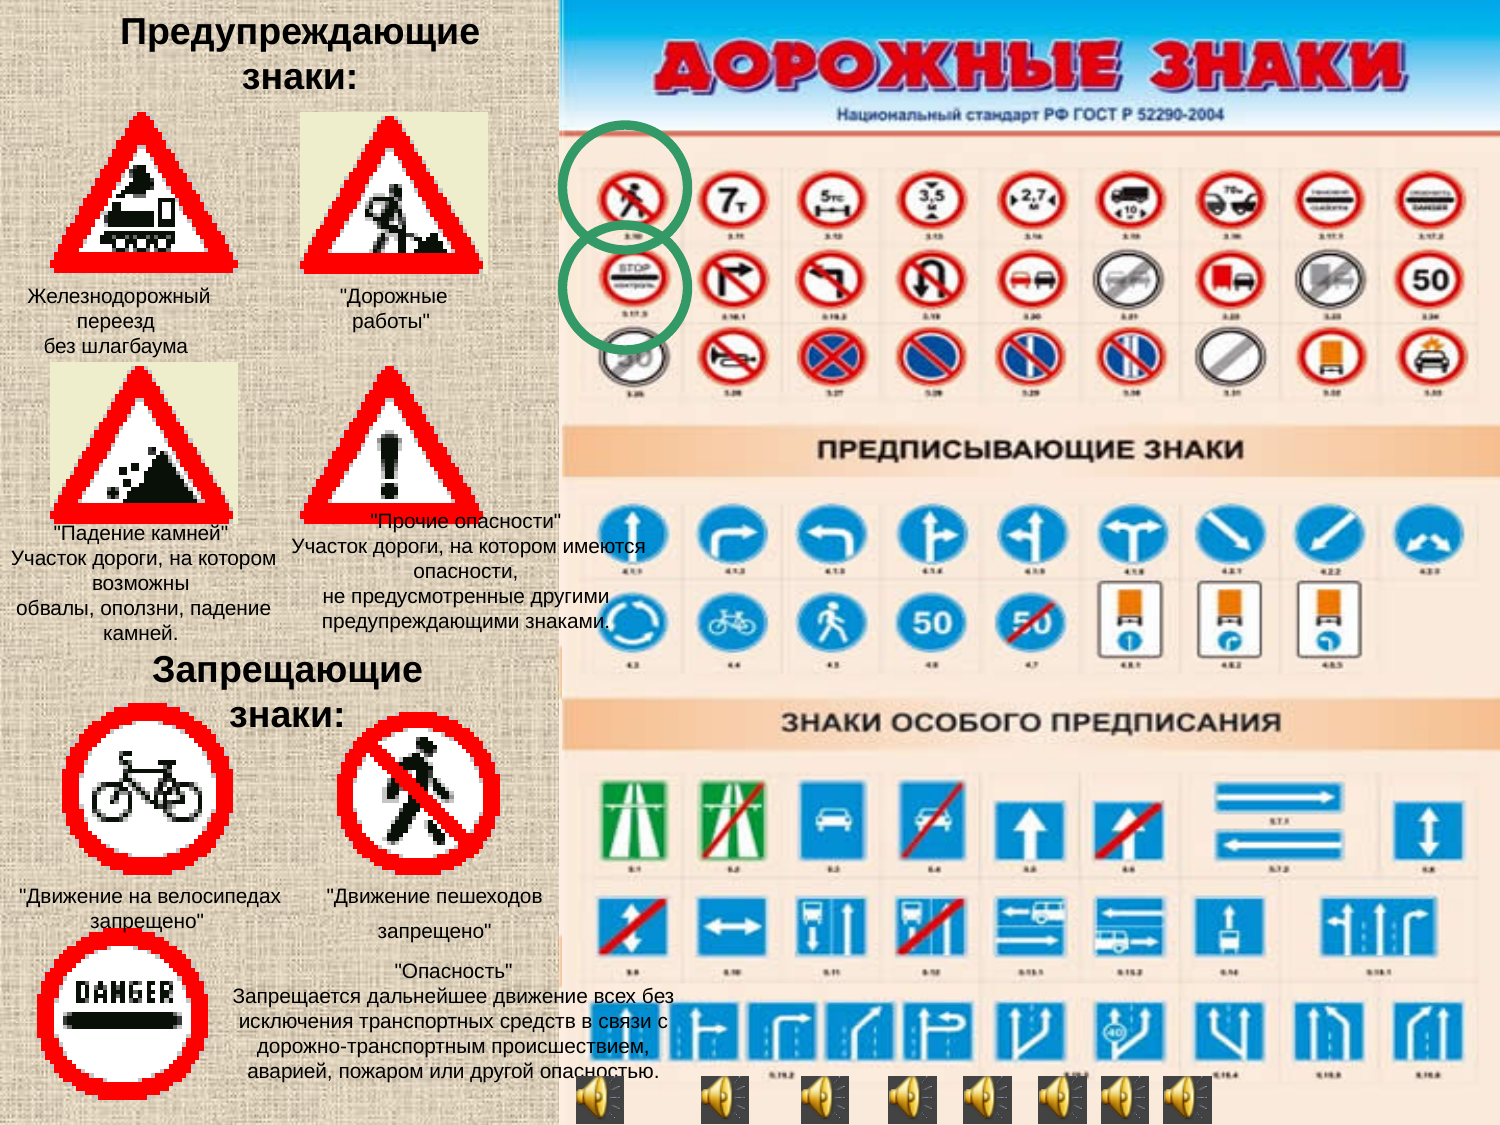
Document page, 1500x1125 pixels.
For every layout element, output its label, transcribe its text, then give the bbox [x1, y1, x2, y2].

text_box "Дорожные работы" [300, 280, 488, 340]
text_box Железнодорожный переезд без шлагбаума [0, 275, 238, 365]
text_box "Движение на велосипедах запрещено" [0, 874, 249, 990]
text_box "Падение камней" Участок дороги, на котором возможны обвалы, оползни, падение камней. [0, 512, 325, 653]
text_box "Опасность" Запрещается дальнейшее движение всех без исключения транспортных средств в связи с дорожно-транспортным происшествием, аварией, пожаром или другой опасностью. [216, 950, 553, 1090]
text_box "Движение пешеходов запрещено" [249, 874, 553, 950]
text_box Запрещающие знаки: [75, 640, 500, 743]
text_box Предупреждающие знаки: [87, 0, 513, 105]
picture [0, 0, 1500, 1125]
text_box "Прочие опасности" Участок дороги, на котором имеются опасности, не предусмотренные другими предупреждающими знаками. [262, 500, 553, 640]
